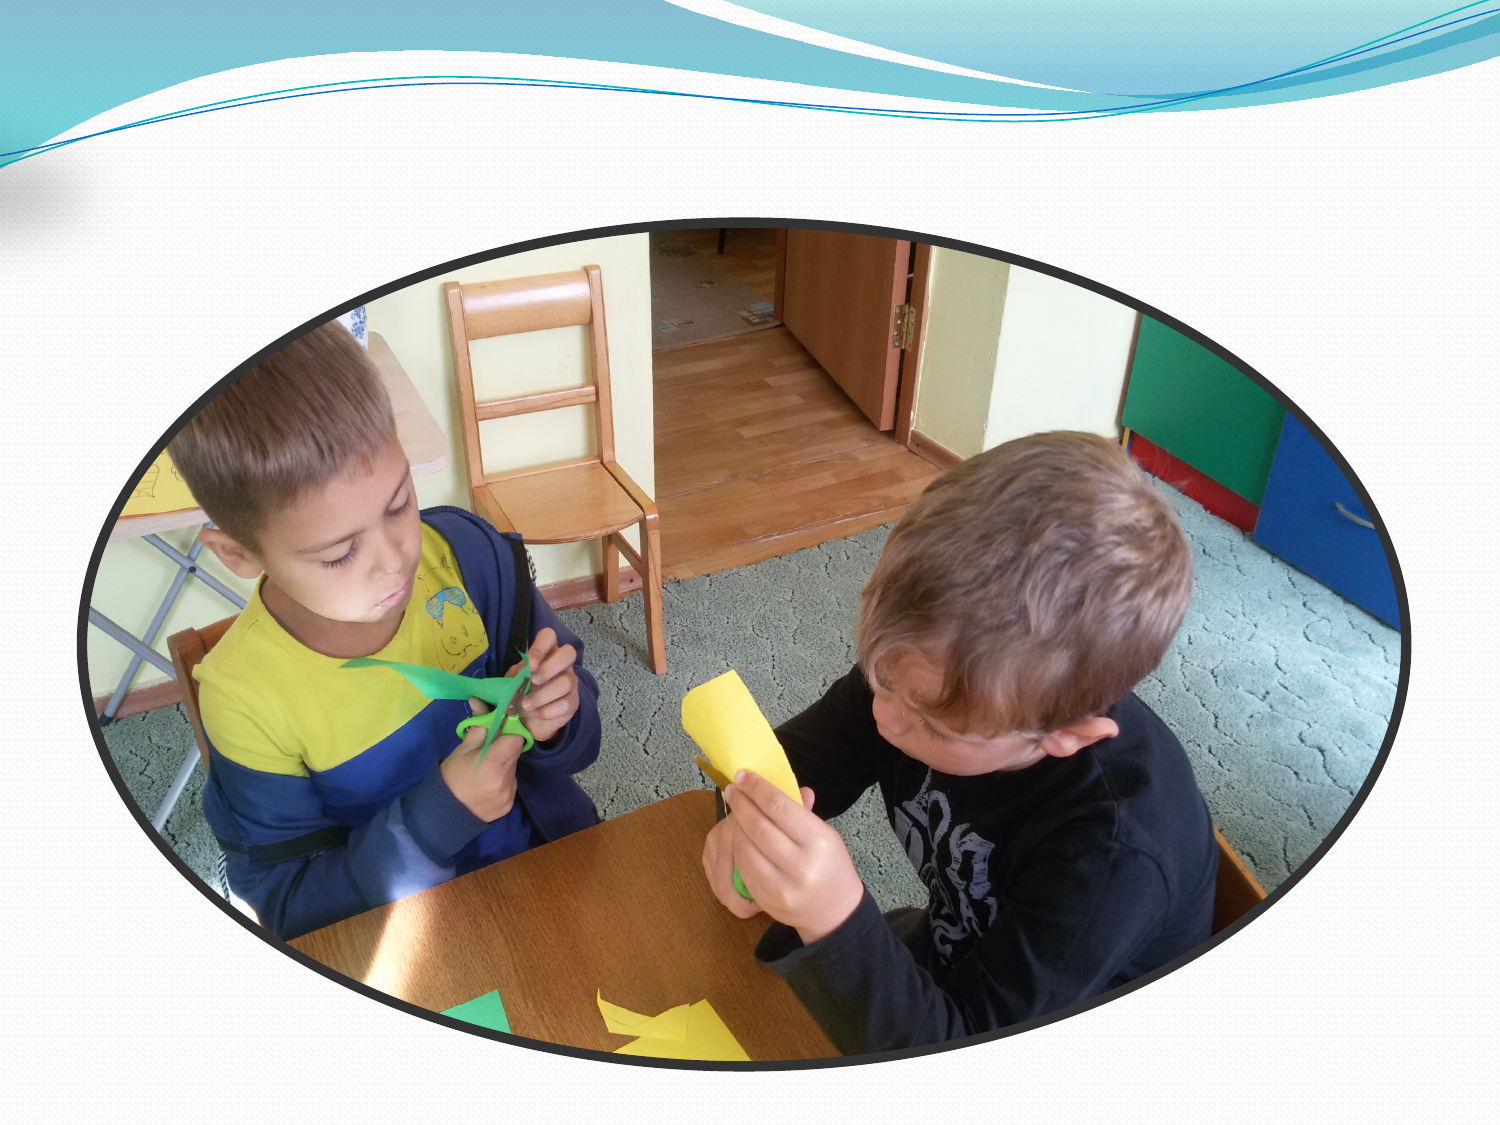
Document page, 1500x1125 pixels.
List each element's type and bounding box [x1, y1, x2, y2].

picture [81, 222, 1407, 1067]
